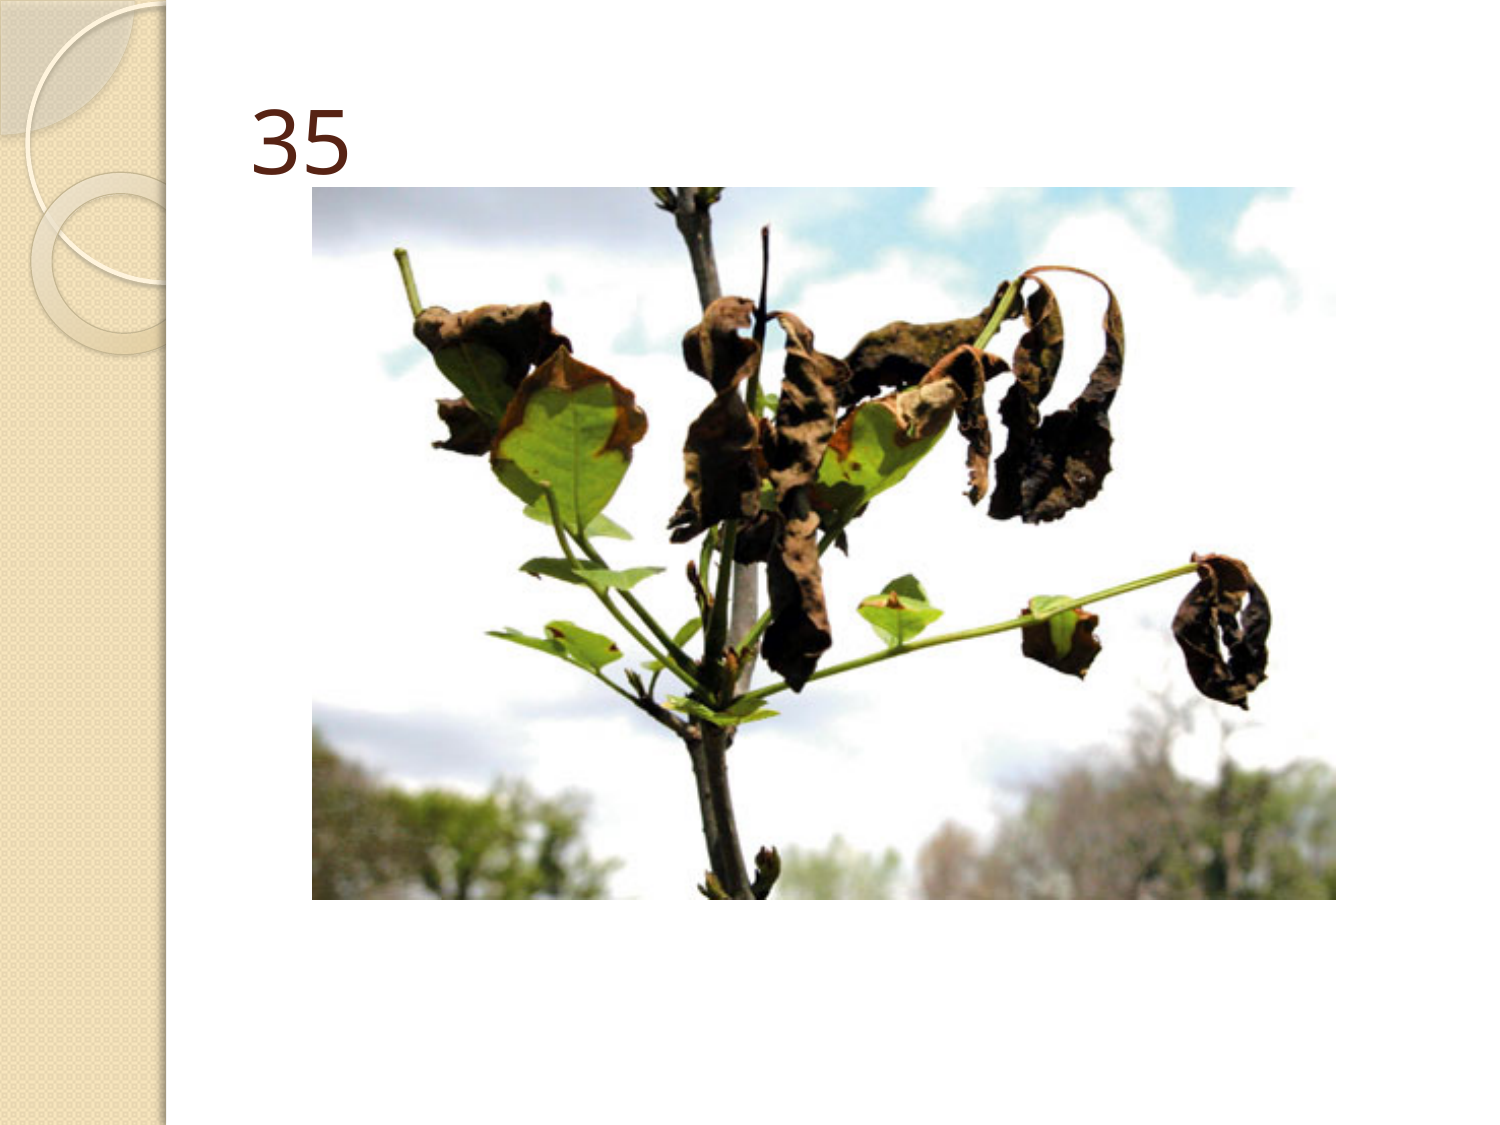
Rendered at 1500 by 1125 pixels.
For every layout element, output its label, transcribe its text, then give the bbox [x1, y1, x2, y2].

title 35 [235, 45, 1466, 233]
picture [312, 187, 1336, 901]
